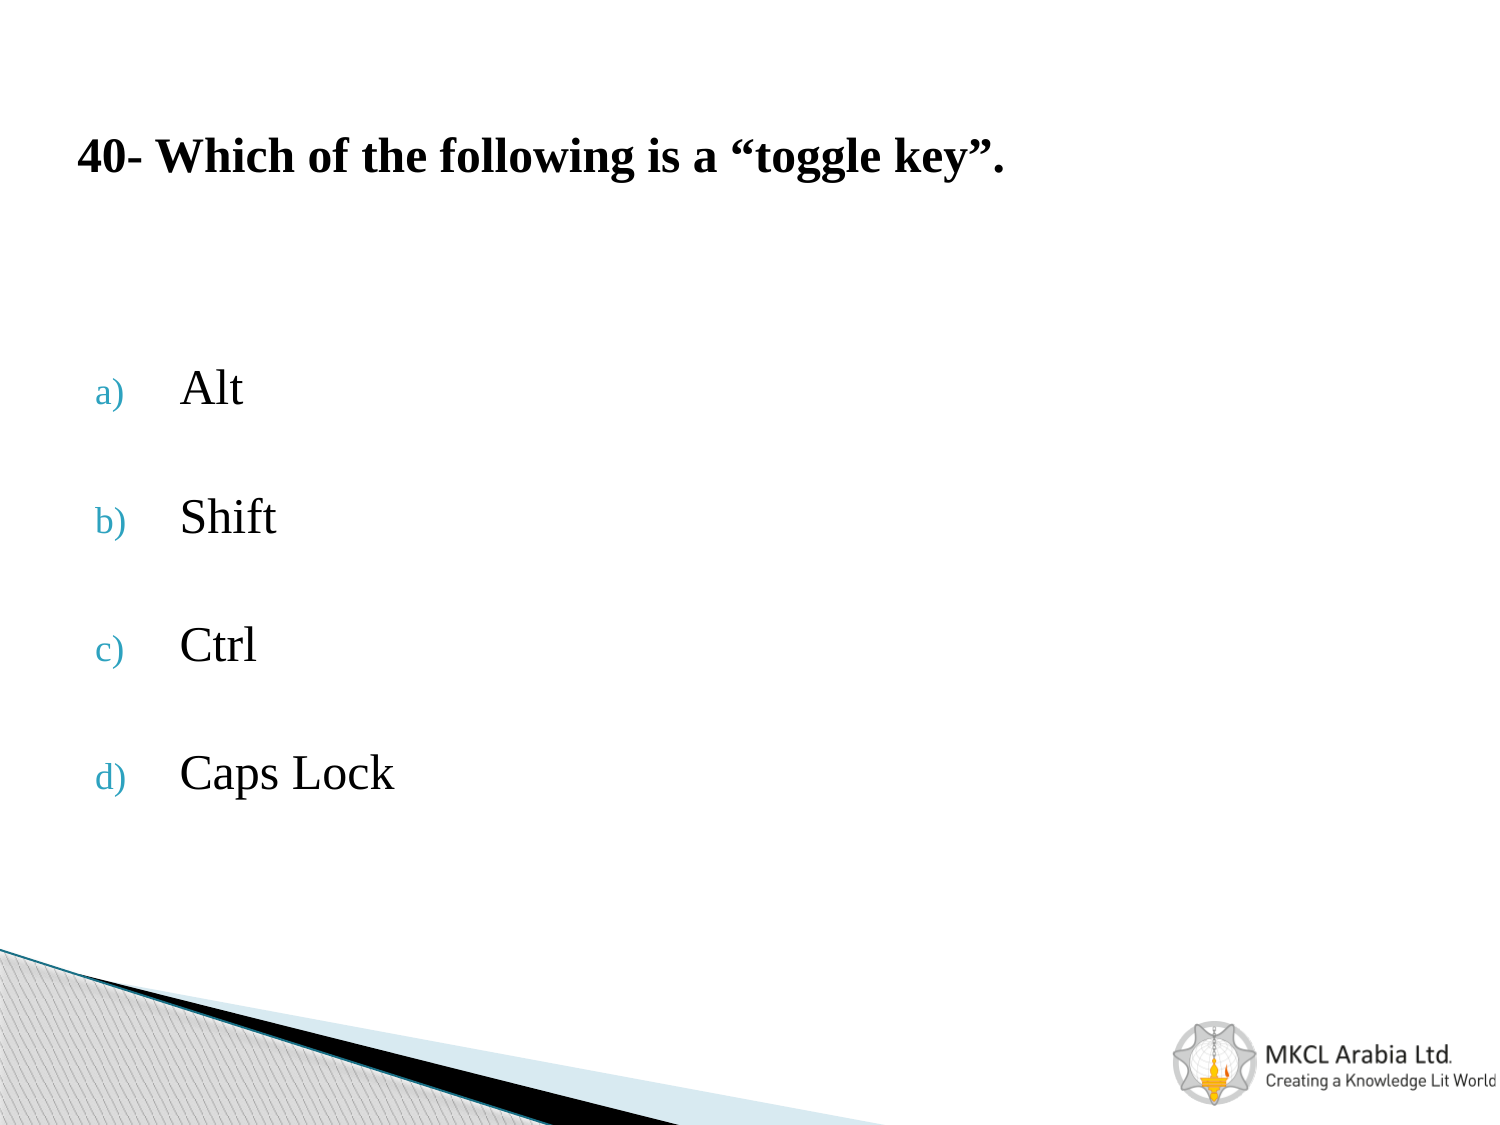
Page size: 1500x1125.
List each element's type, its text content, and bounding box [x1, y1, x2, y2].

list Alt Shift Ctrl Caps Lock [62, 287, 1413, 1030]
title 40- Which of the following is a “toggle key”. [62, 62, 1413, 250]
picture [1172, 1021, 1496, 1106]
